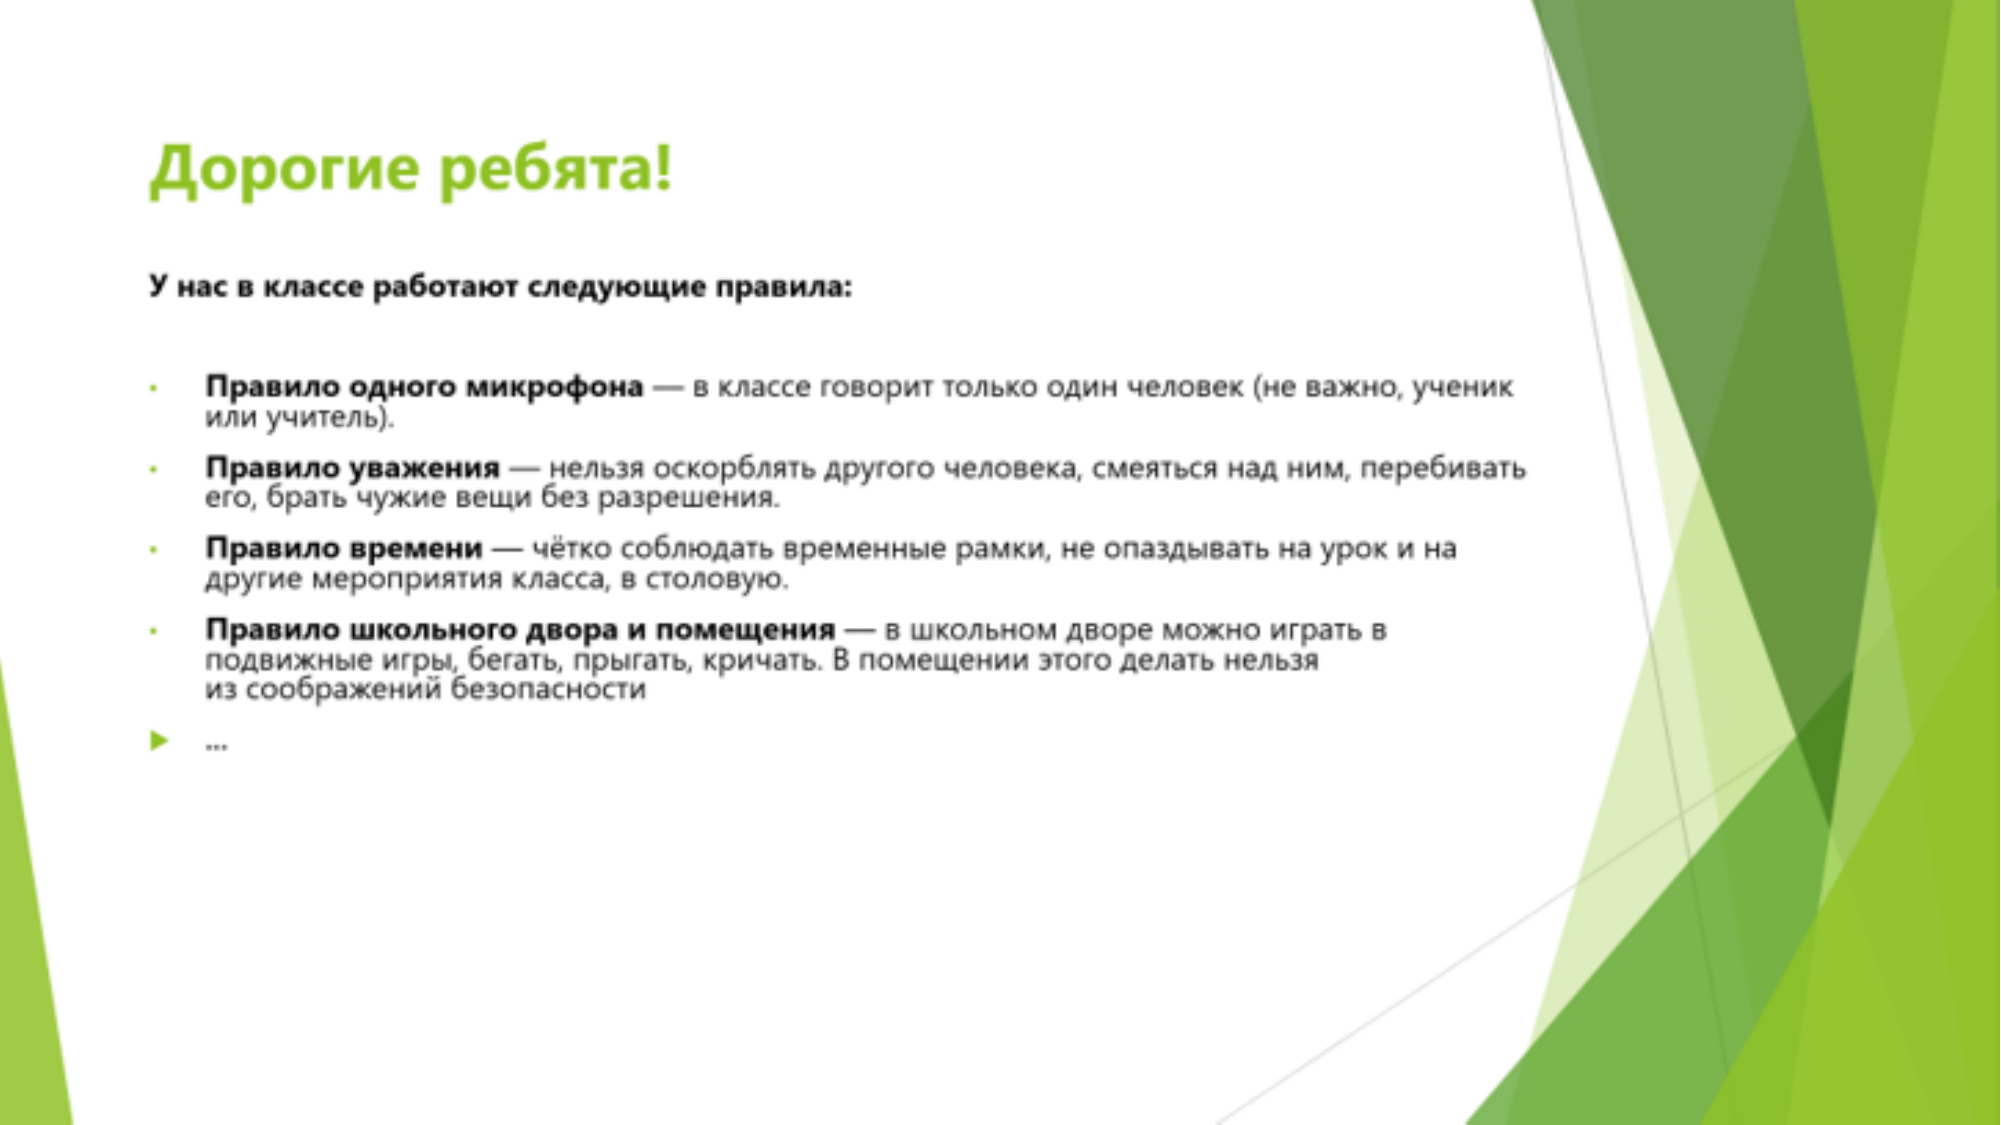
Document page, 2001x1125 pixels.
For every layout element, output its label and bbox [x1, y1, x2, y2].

list [0, 0, 2000, 1125]
